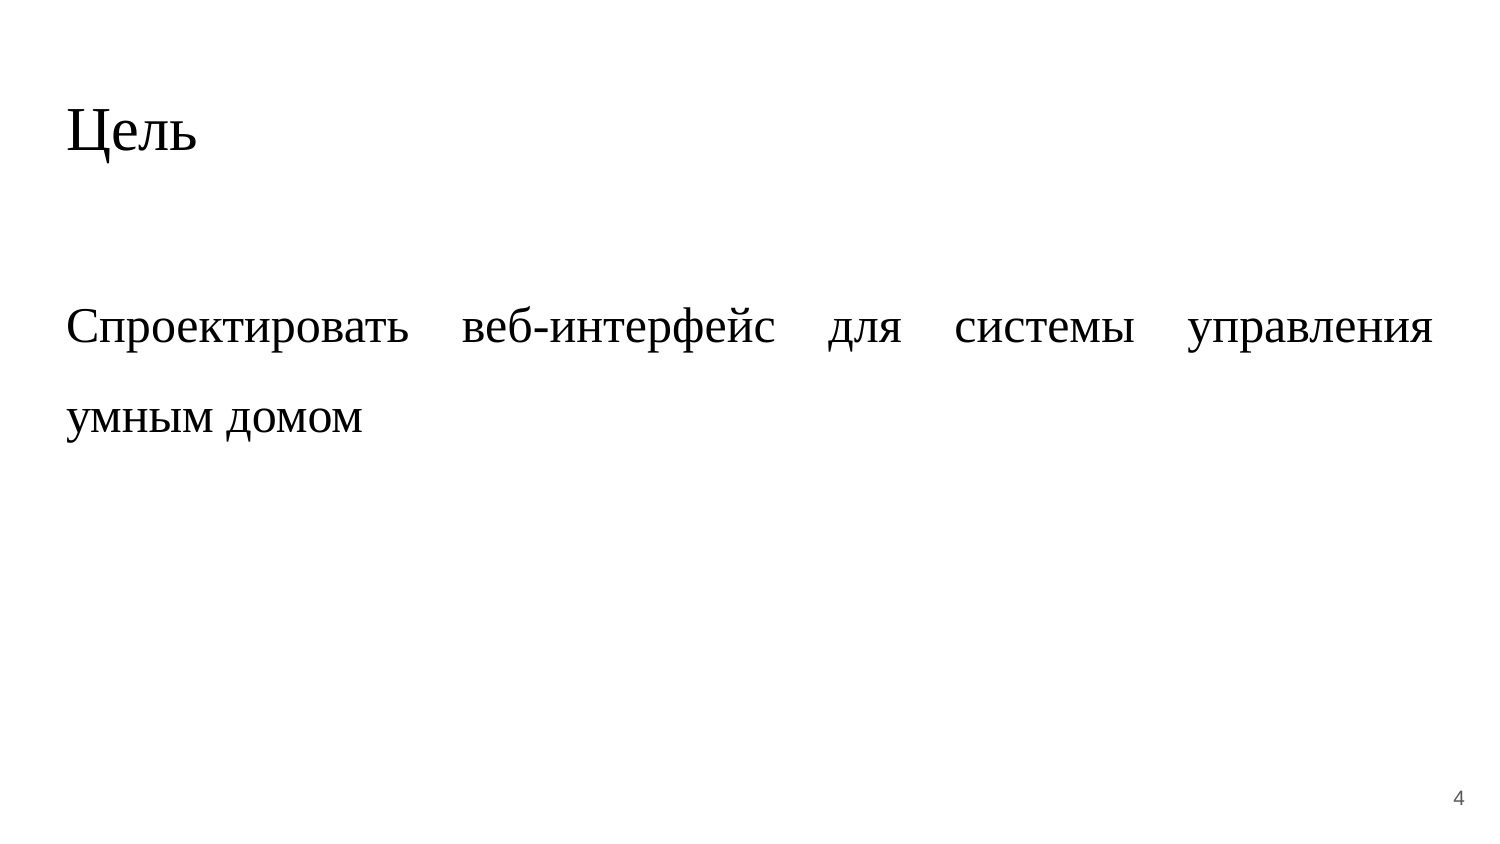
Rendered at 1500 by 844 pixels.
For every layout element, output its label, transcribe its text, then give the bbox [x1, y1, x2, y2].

title Цель [51, 72, 1449, 167]
slide_number ‹#› [1389, 764, 1480, 830]
list Спроектировать веб-интерфейс для системы управления умным домом [51, 247, 1449, 808]
